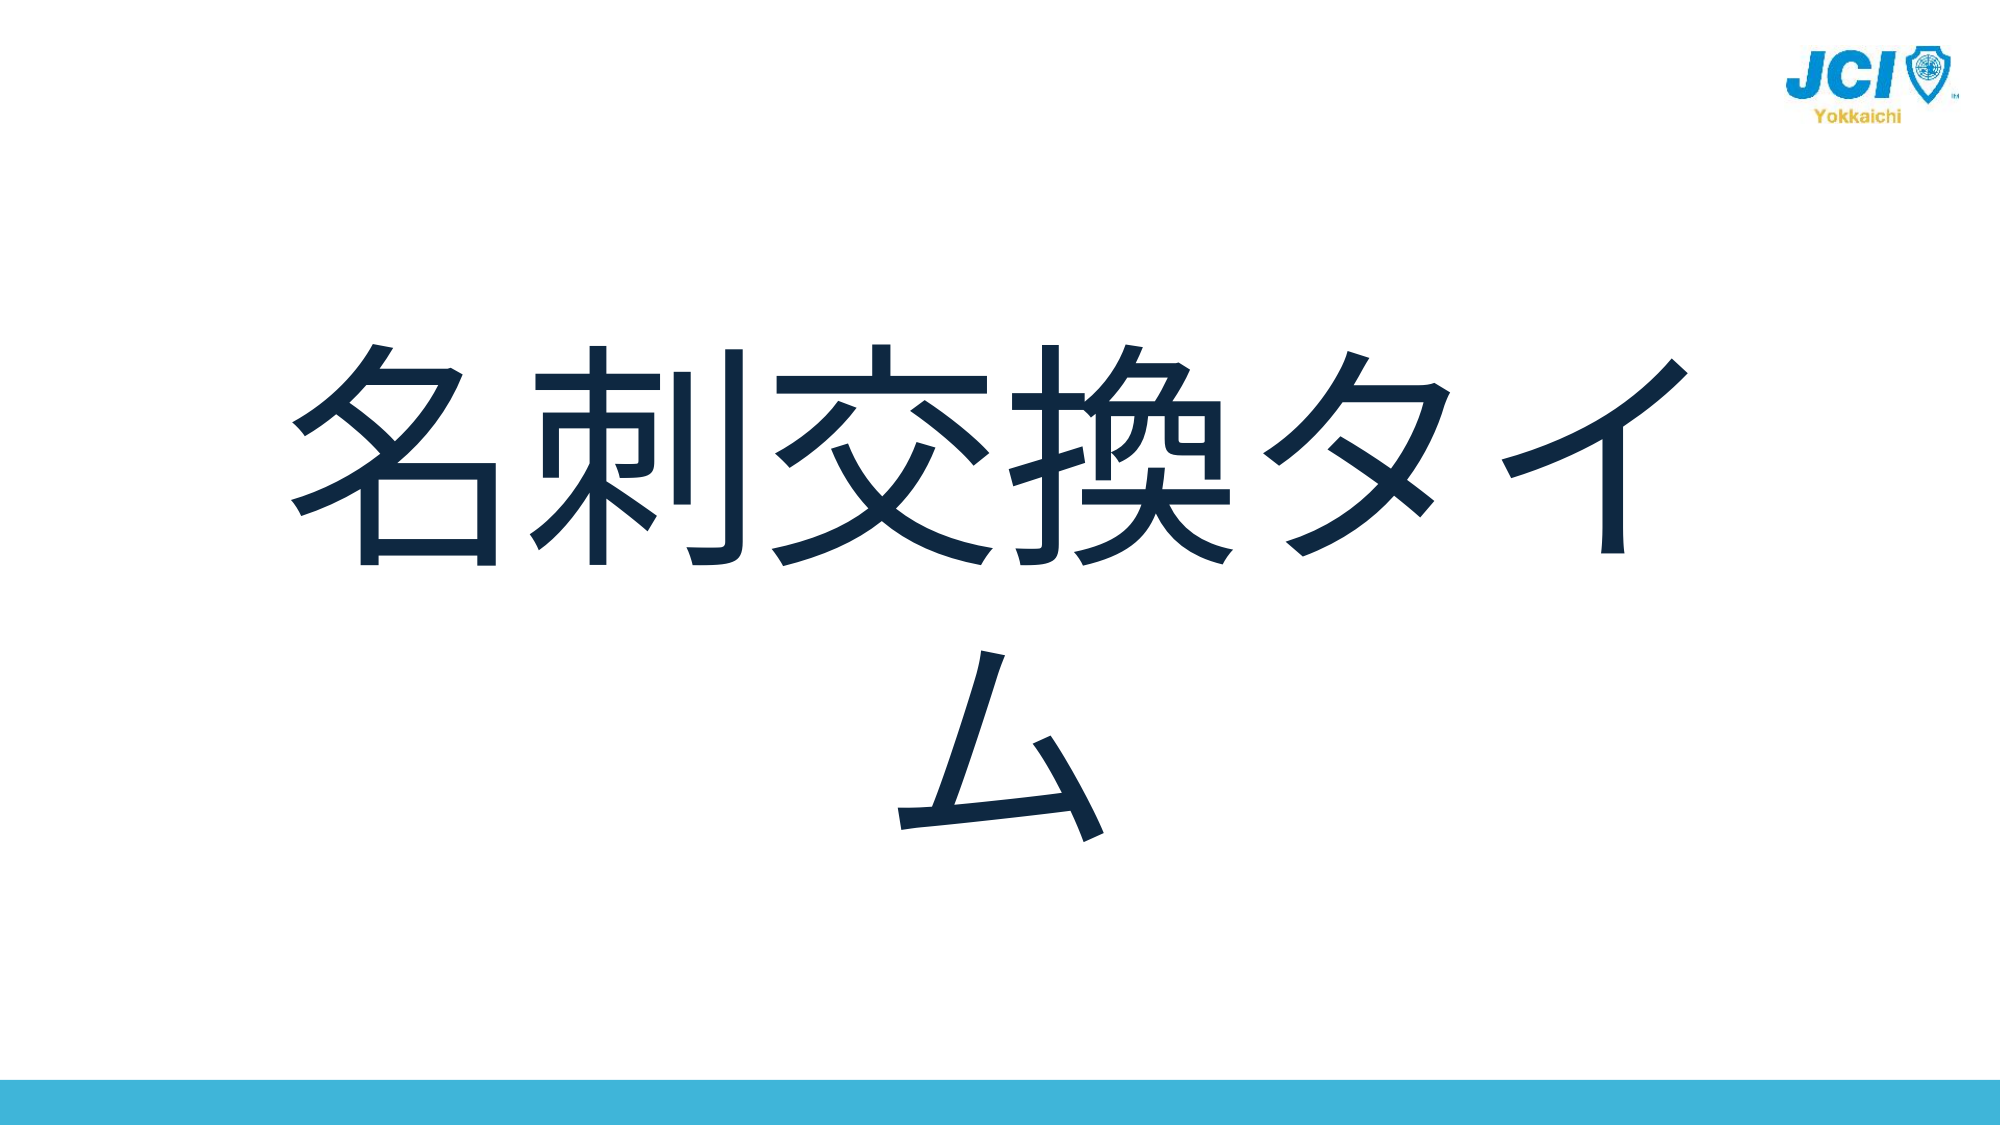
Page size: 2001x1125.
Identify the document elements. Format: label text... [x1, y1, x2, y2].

picture [1784, 45, 1961, 124]
title 名刺交換タイム [149, 135, 1851, 1054]
